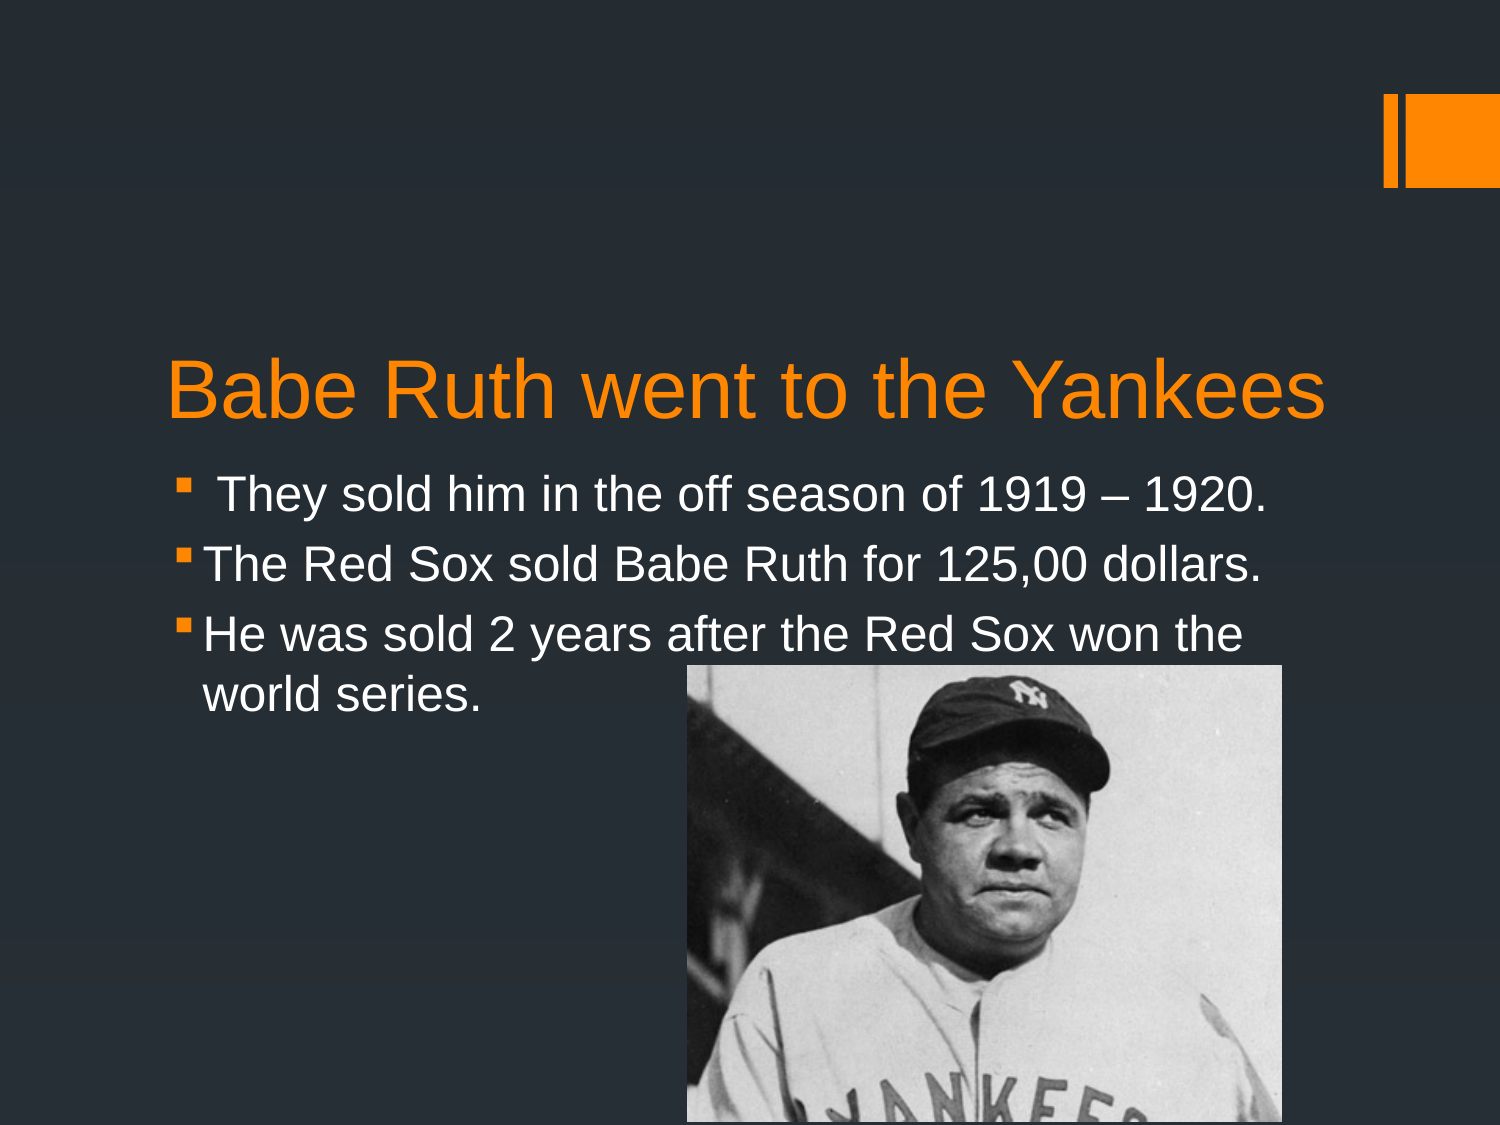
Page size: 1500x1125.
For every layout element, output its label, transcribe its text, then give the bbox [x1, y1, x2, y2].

title Babe Ruth went to the Yankees [150, 253, 1350, 443]
picture [686, 664, 1282, 1122]
list They sold him in the off season of 1919 – 1920. The Red Sox sold Babe Ruth for 125,00 dollars. He was sold 2 years after the Red Sox won the world series. [150, 454, 1350, 1035]
